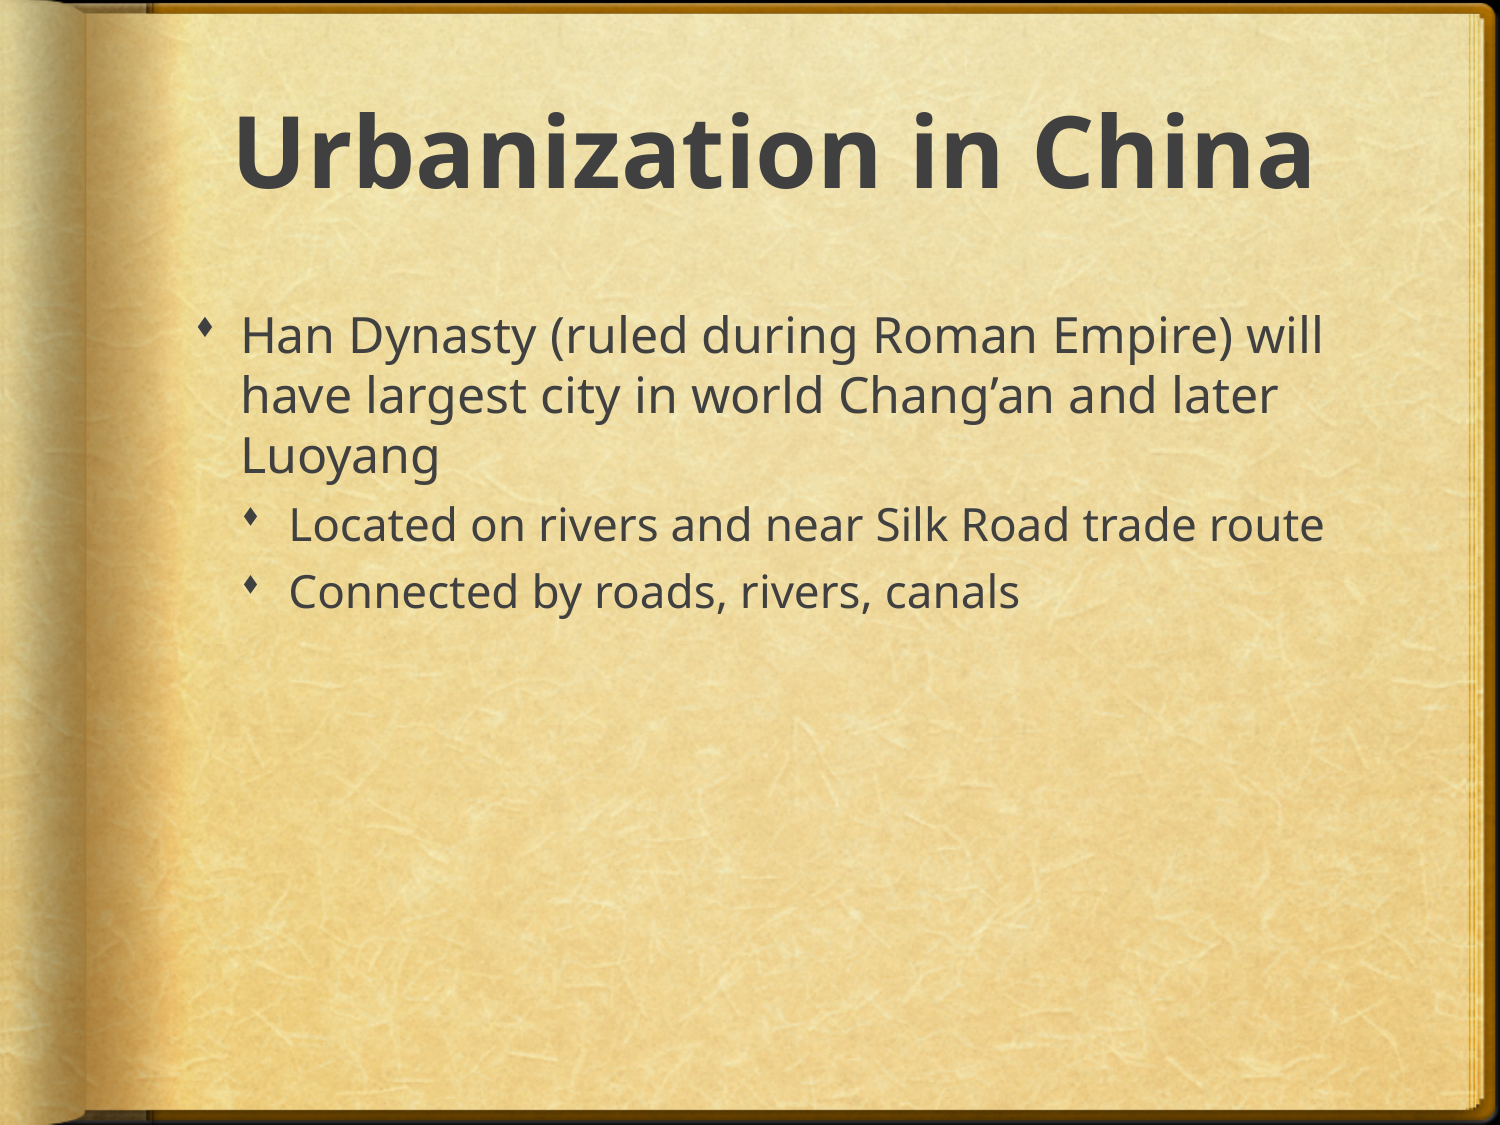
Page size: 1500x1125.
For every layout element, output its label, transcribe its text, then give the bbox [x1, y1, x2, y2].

picture [0, 0, 1500, 1125]
list Han Dynasty (ruled during Roman Empire) will have largest city in world Chang’an and later Luoyang Located on rivers and near Silk Road trade route Connected by roads, rivers, canals [178, 295, 1372, 1005]
title Urbanization in China [178, 45, 1372, 265]
